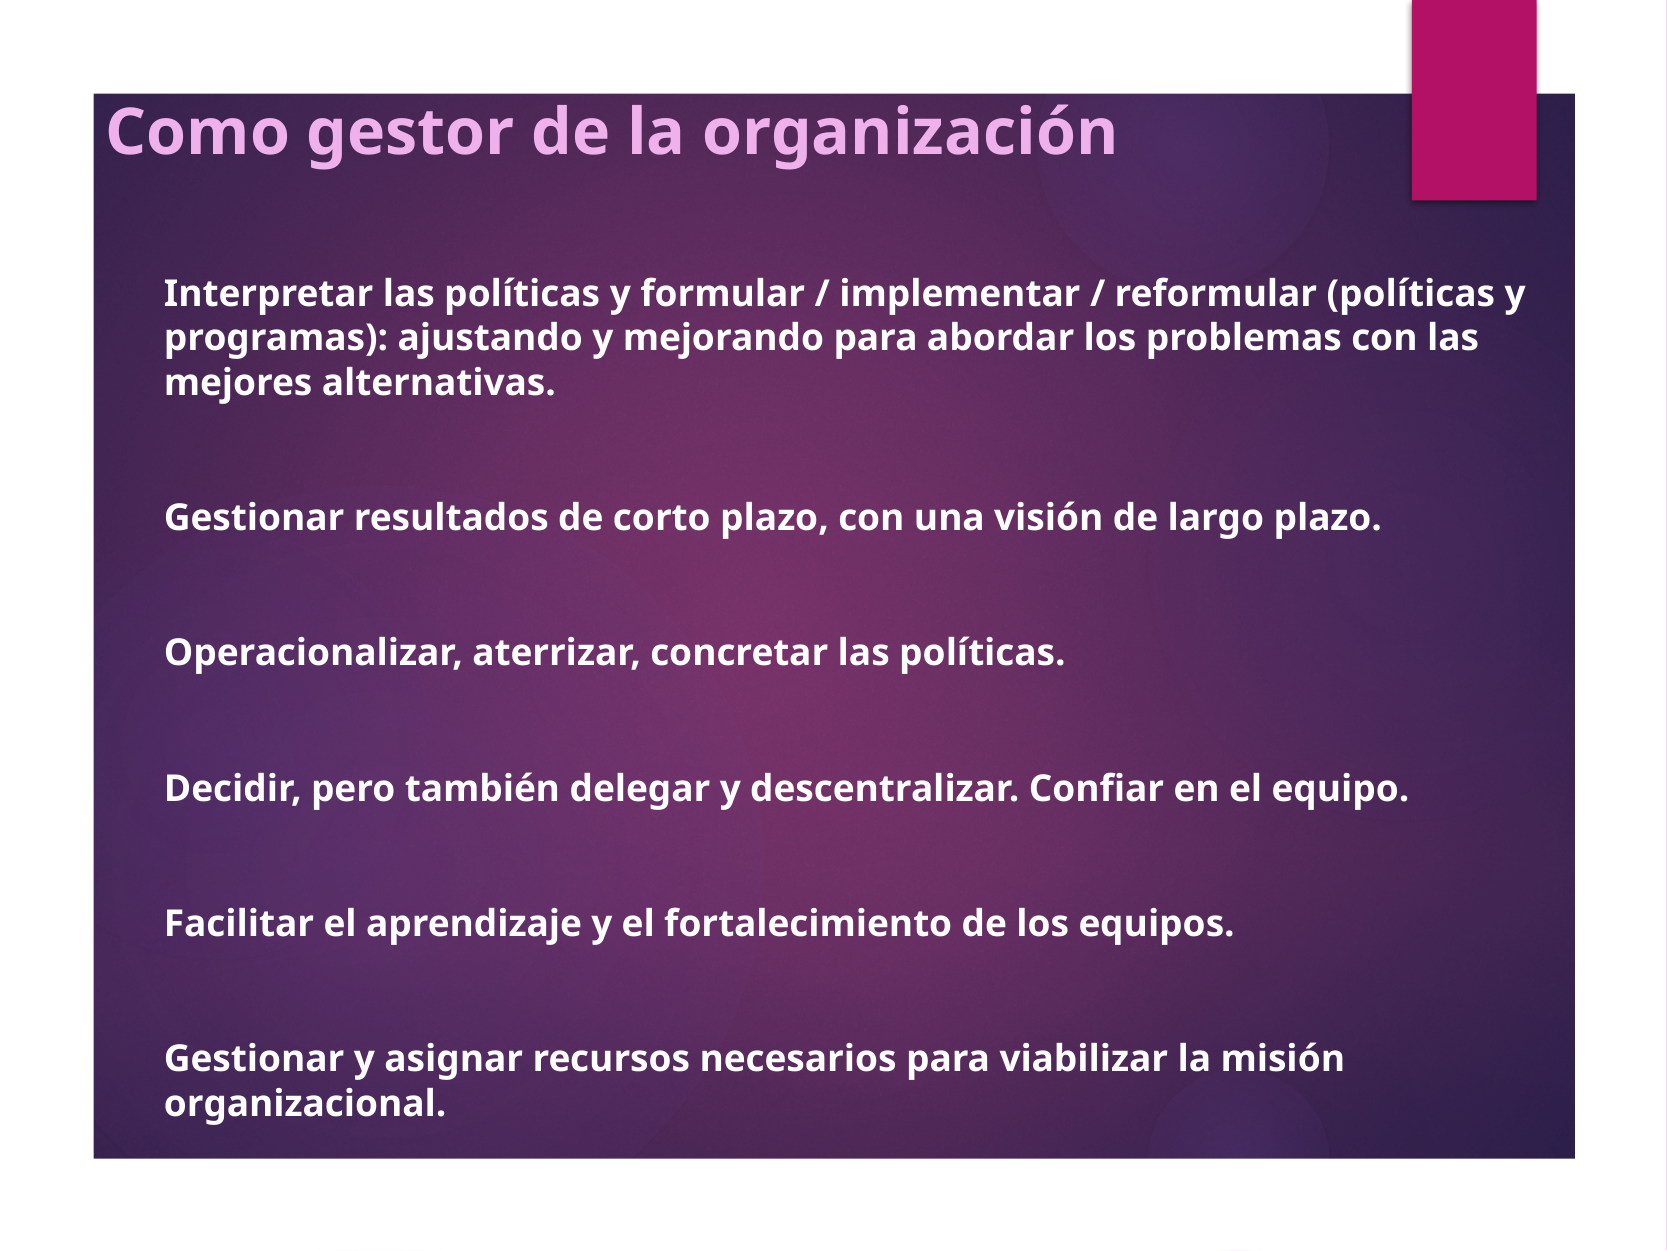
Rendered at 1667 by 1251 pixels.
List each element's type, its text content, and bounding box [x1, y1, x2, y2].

title Como gestor de la organización [2, 0, 1578, 263]
subtitle Interpretar las políticas y formular / implementar / reformular (políticas y programas): ajustando y mejorando para abordar los problemas con las mejores alternativas. Gestionar resultados de corto plazo, con una visión de largo plazo. Operacionalizar, aterrizar, concretar las políticas. Decidir, pero también delegar y descentralizar. Confiar en el equipo. Facilitar el aprendizaje y el fortalecimiento de los equipos. Gestionar y asignar recursos necesarios para viabilizar la misión organizacional. [65, 199, 1578, 1215]
